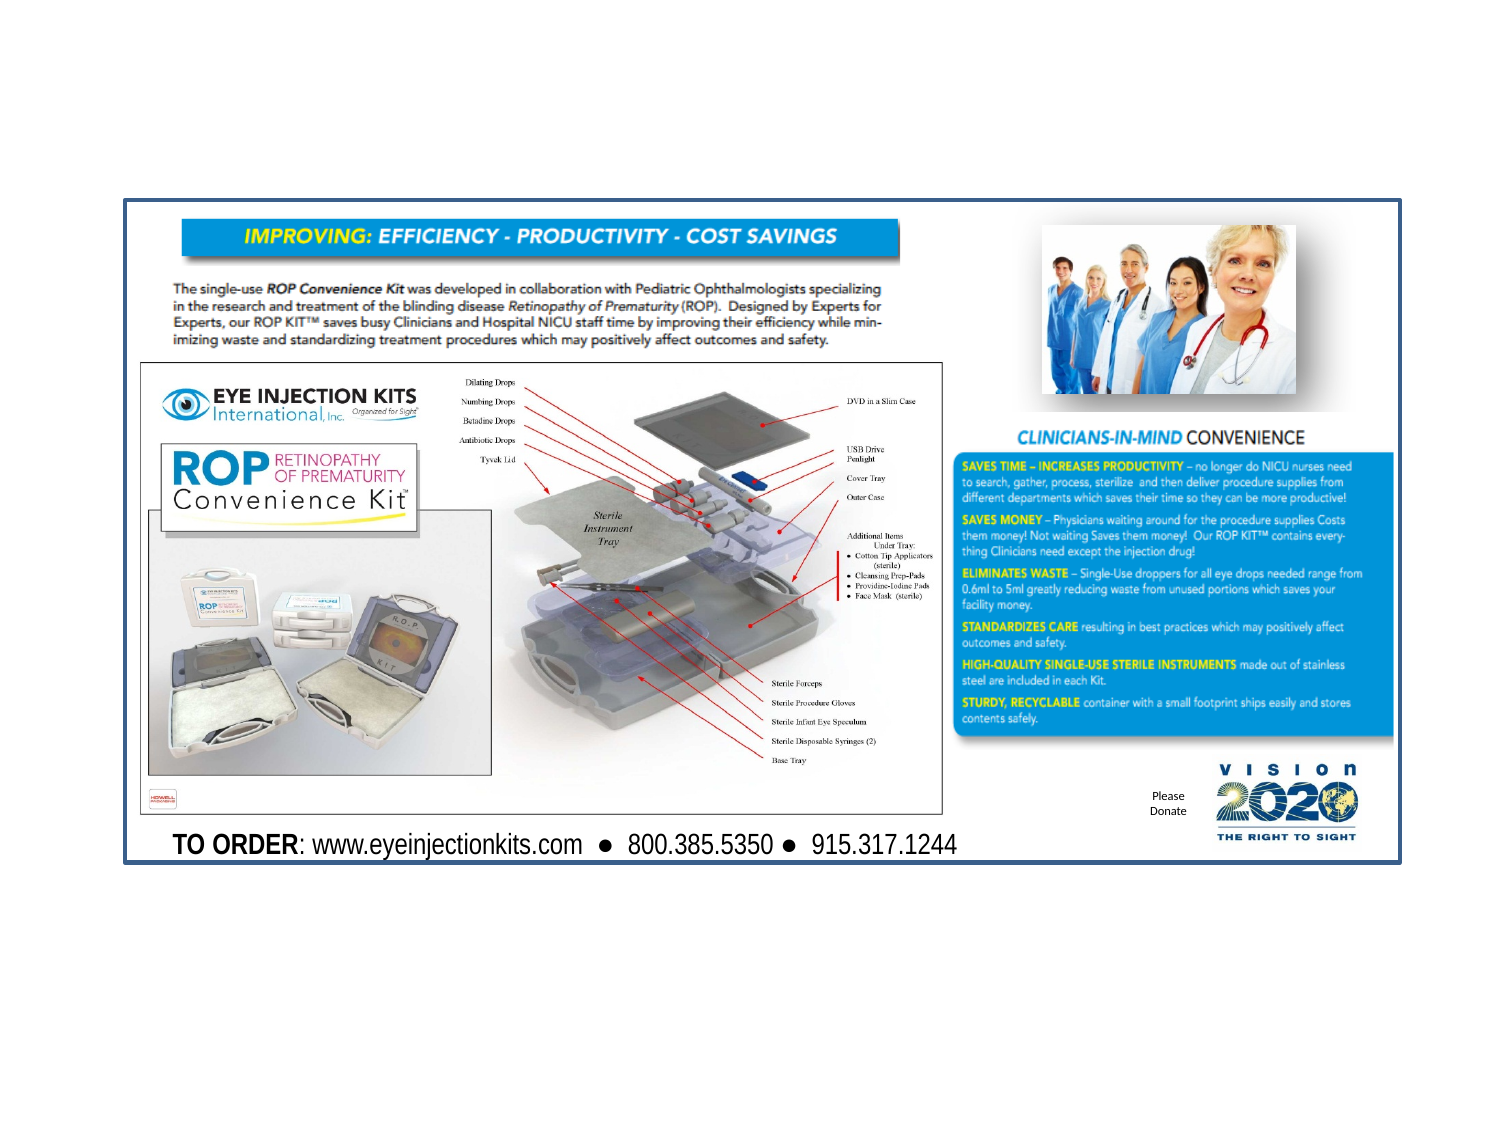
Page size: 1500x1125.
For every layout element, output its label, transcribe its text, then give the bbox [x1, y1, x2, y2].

picture [172, 208, 911, 266]
text_box [123, 198, 1402, 865]
picture [1041, 225, 1296, 394]
text_box TO ORDER: www.eyeinjectionkits.com ● 800.385.5350 ● 915.317.1244 [157, 817, 1000, 868]
picture [135, 274, 1399, 818]
text_box Please Donate [1124, 780, 1207, 826]
picture [1212, 754, 1363, 852]
